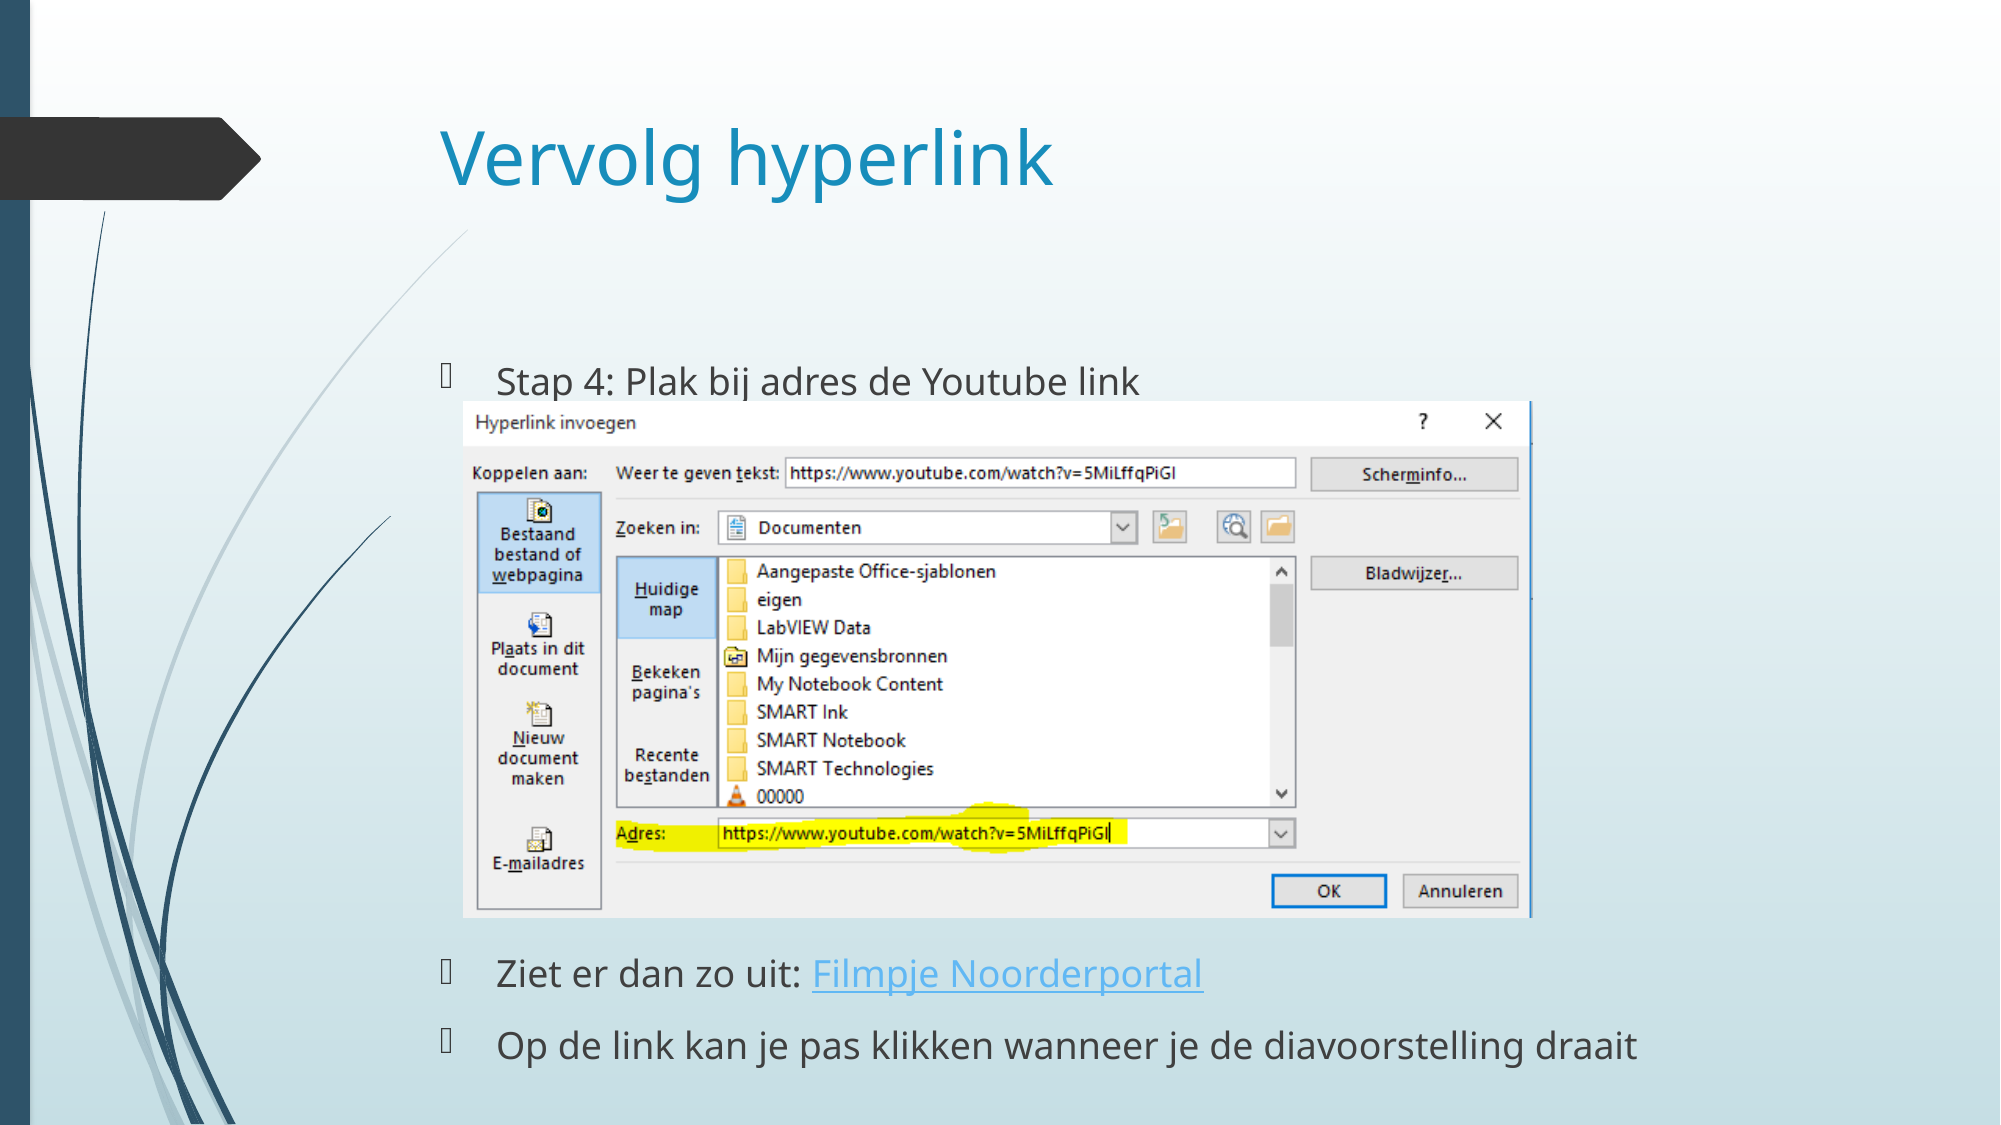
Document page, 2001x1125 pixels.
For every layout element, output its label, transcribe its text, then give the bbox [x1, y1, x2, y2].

title Vervolg hyperlink [425, 102, 1888, 313]
picture [463, 401, 1533, 918]
list Stap 4: Plak bij adres de Youtube link Ziet er dan zo uit: Filmpje Noorderportal Op de link kan je pas klikken wanneer je de diavoorstelling draait [424, 350, 1888, 1078]
